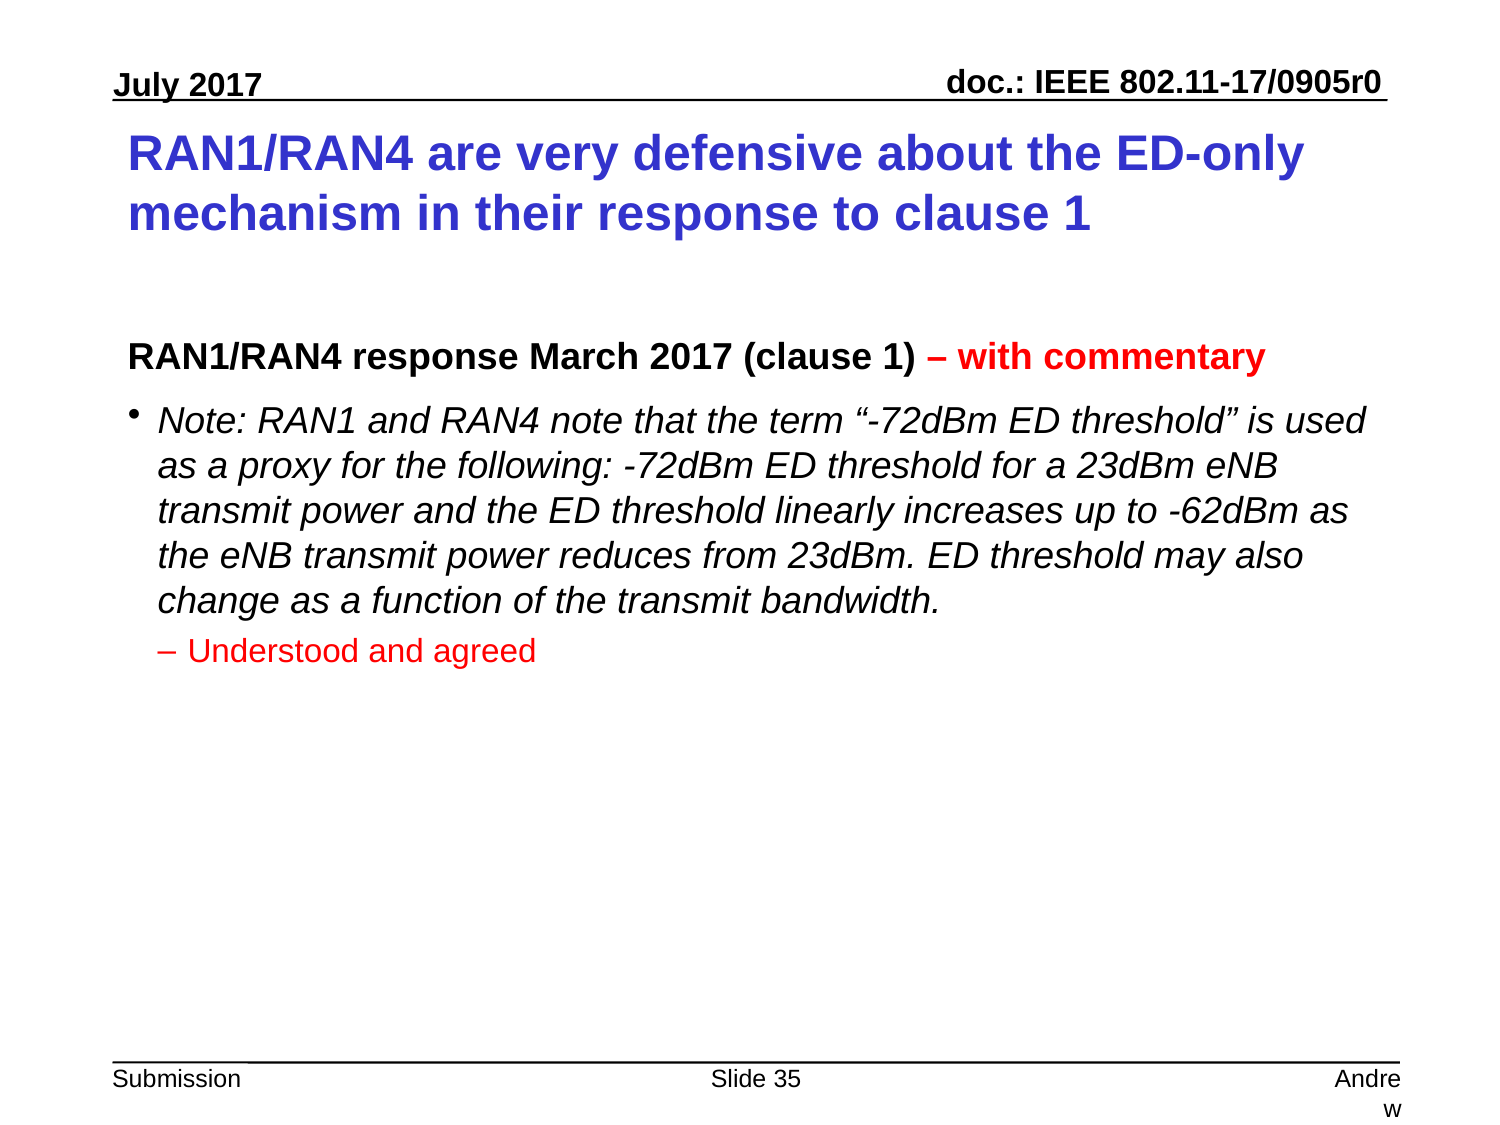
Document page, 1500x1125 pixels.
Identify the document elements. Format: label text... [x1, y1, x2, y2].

footer Andrew Myles, Cisco [1320, 1061, 1402, 1093]
slide_number Slide 35 [709, 1061, 803, 1093]
title RAN1/RAN4 are very defensive about the ED-only mechanism in their response to clause 1 [112, 112, 1388, 288]
list RAN1/RAN4 response March 2017 (clause 1) – with commentary Note: RAN1 and RAN4 note that the term “-72dBm ED threshold” is used as a proxy for the following: -72dBm ED threshold for a 23dBm eNB transmit power and the ED threshold linearly increases up to -62dBm as the eNB transmit power reduces from 23dBm. ED threshold may also change as a function of the transmit bandwidth. Understood and agreed [112, 324, 1388, 1000]
